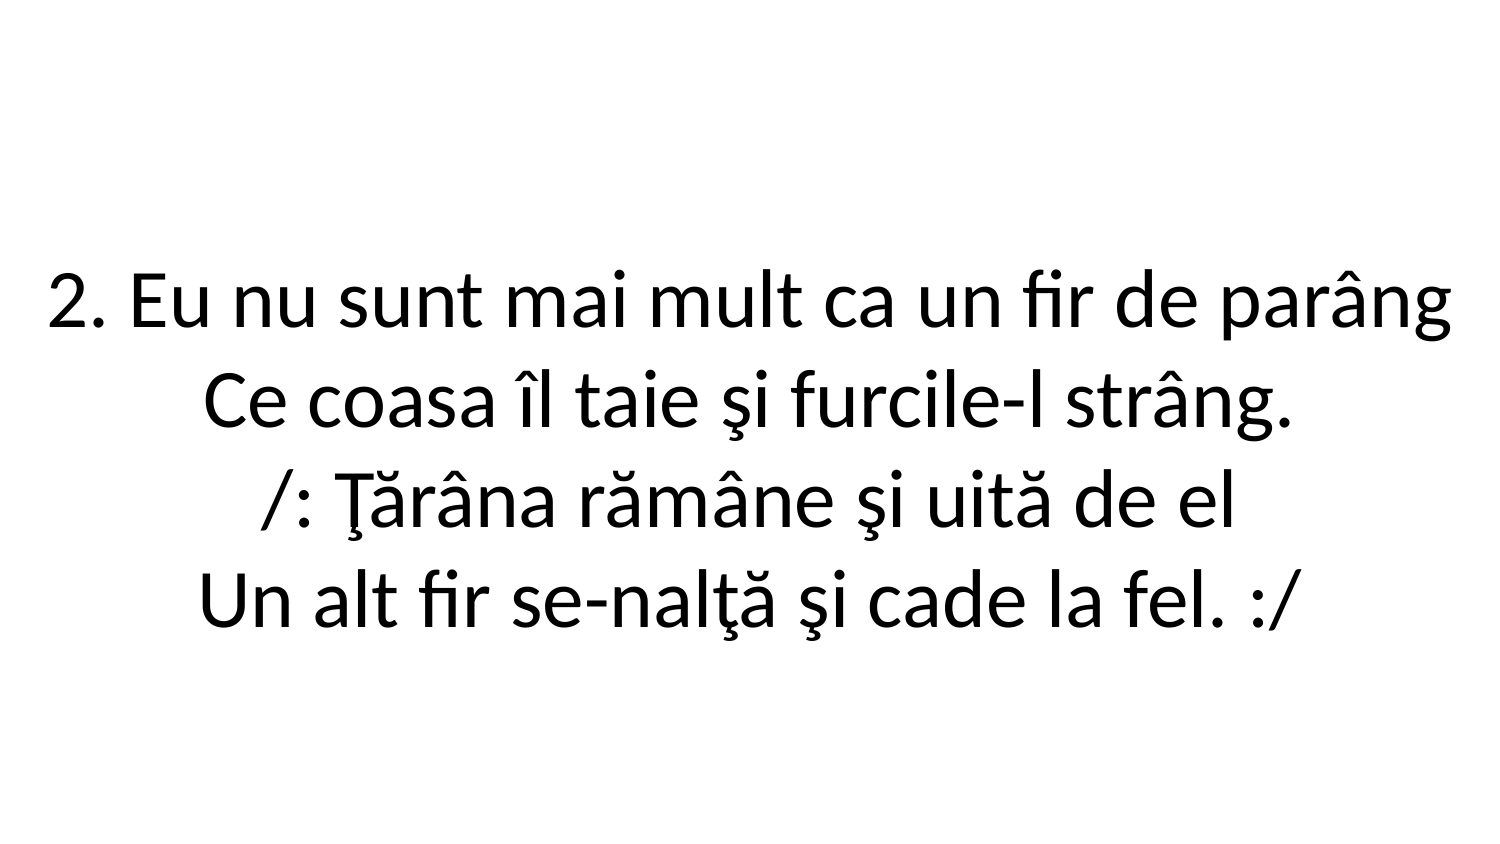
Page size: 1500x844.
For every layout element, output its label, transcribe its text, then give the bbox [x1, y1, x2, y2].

text_box 2. Eu nu sunt mai mult ca un fir de parâng Ce coasa îl taie şi furcile-l strâng. /: Ţărâna rămâne şi uită de el Un alt fir se-nalţă şi cade la fel. :/ [31, 192, 1469, 652]
